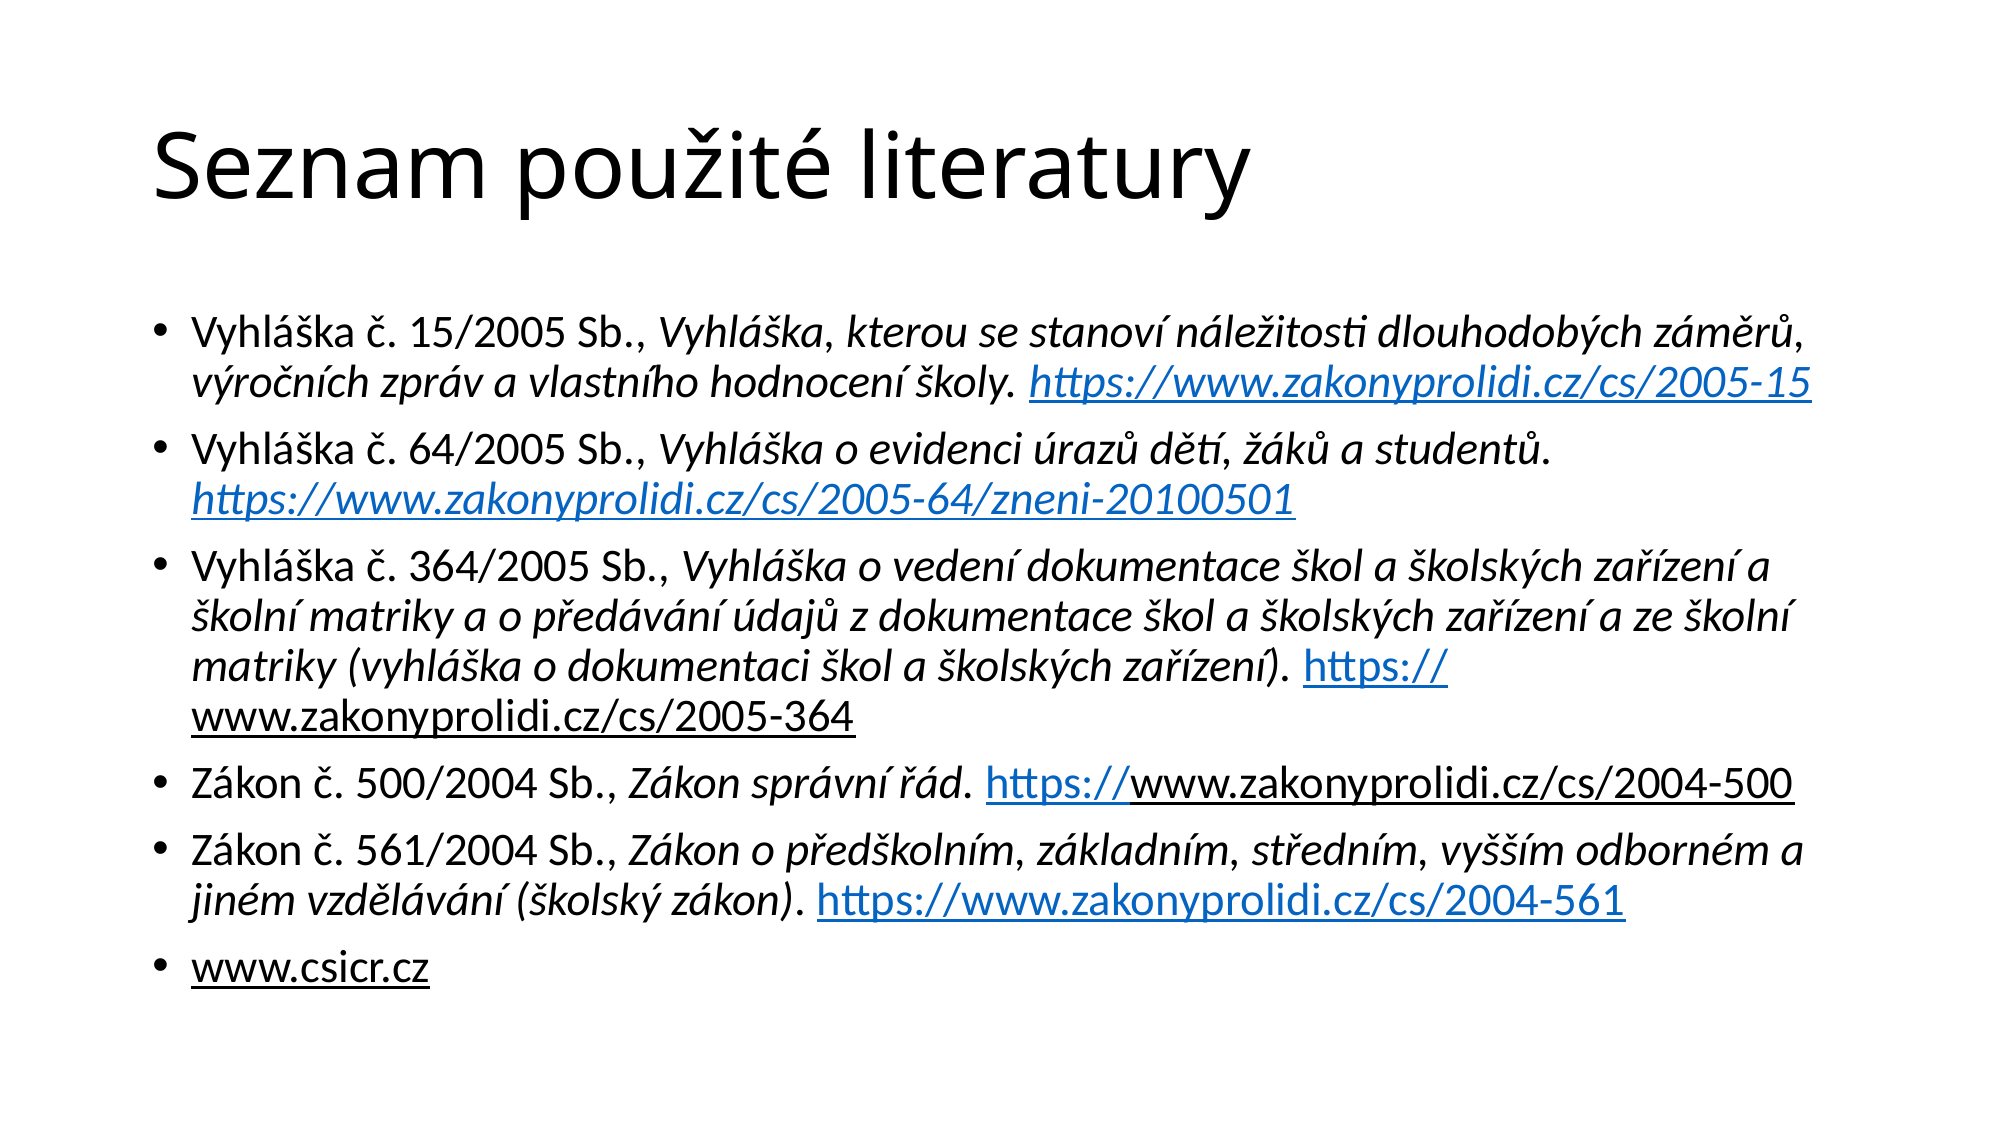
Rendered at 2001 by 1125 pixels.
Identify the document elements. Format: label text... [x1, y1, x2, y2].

title Seznam použité literatury [137, 59, 1863, 278]
list Vyhláška č. 15/2005 Sb., Vyhláška, kterou se stanoví náležitosti dlouhodobých záměrů, výročních zpráv a vlastního hodnocení školy. https://www.zakonyprolidi.cz/cs/2005-15 Vyhláška č. 64/2005 Sb., Vyhláška o evidenci úrazů dětí, žáků a studentů. https://www.zakonyprolidi.cz/cs/2005-64/zneni-20100501 Vyhláška č. 364/2005 Sb., Vyhláška o vedení dokumentace škol a školských zařízení a školní matriky a o předávání údajů z dokumentace škol a školských zařízení a ze školní matriky (vyhláška o dokumentaci škol a školských zařízení). https://www.zakonyprolidi.cz/cs/2005-364 Zákon č. 500/2004 Sb., Zákon správní řád. https://www.zakonyprolidi.cz/cs/2004-500 Zákon č. 561/2004 Sb., Zákon o předškolním, základním, středním, vyšším odborném a jiném vzdělávání (školský zákon). https://www.zakonyprolidi.cz/cs/2004-561 www.csicr.cz [137, 299, 1863, 1014]
